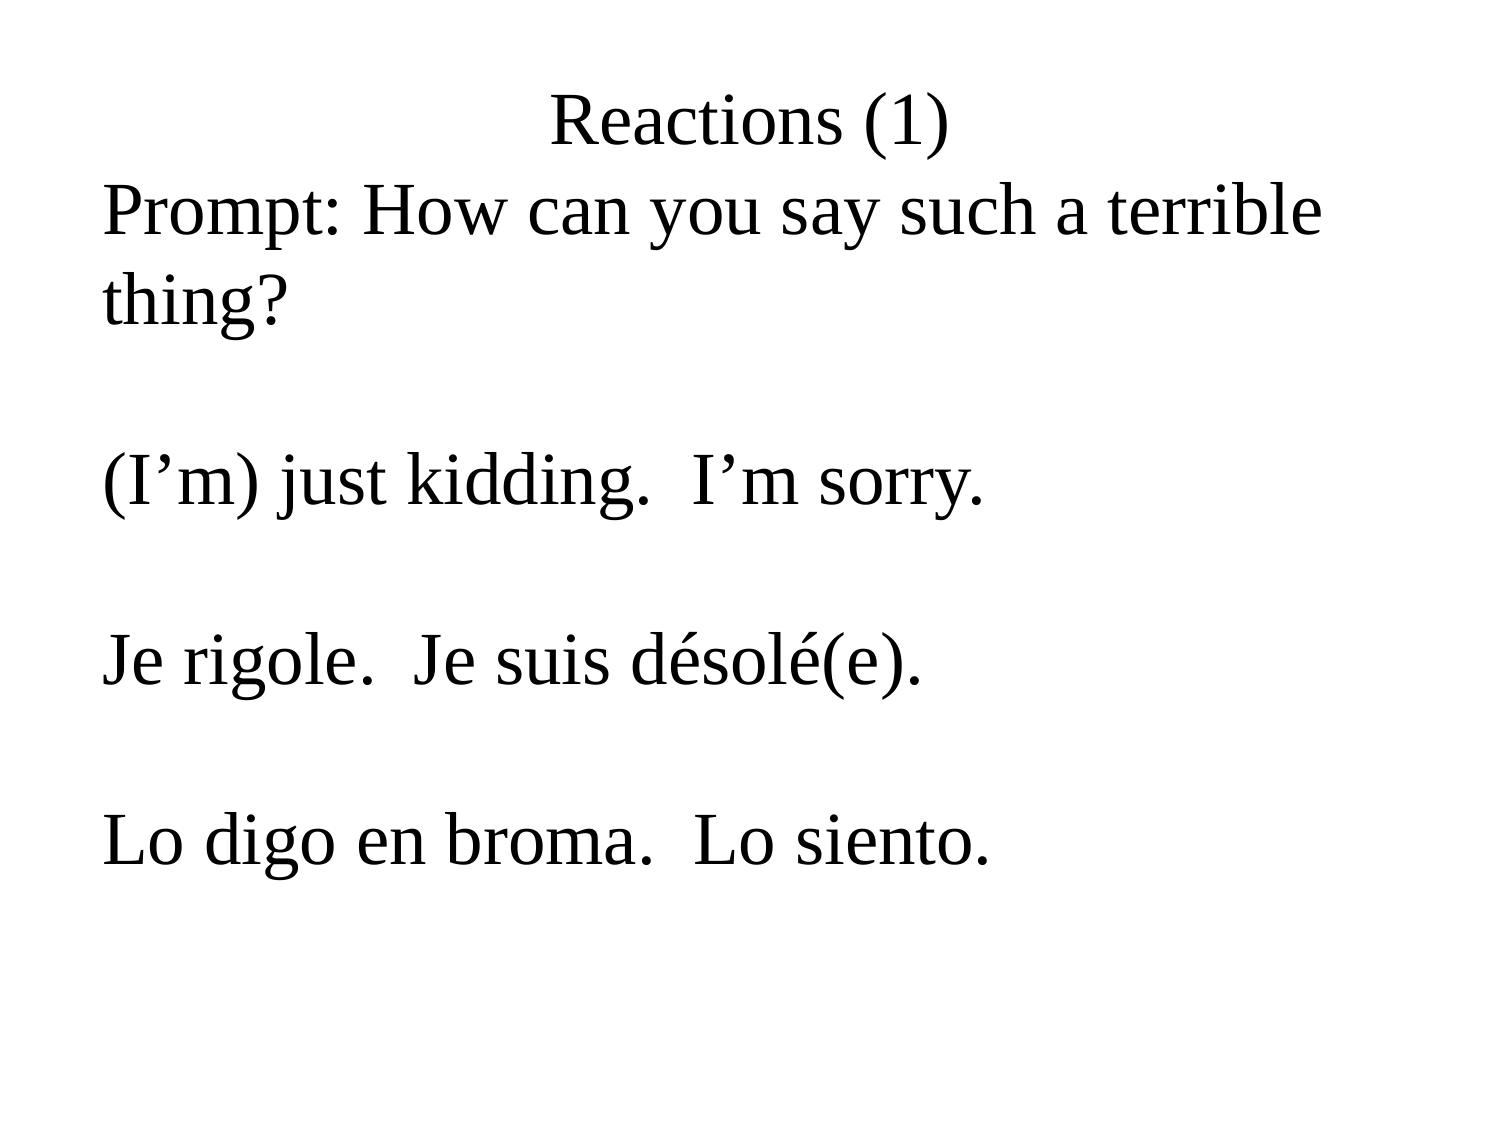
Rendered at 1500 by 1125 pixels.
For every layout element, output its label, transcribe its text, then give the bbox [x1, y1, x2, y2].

text_box Reactions (1) Prompt: How can you say such a terrible thing? (I’m) just kidding. I’m sorry. Je rigole. Je suis désolé(e). Lo digo en broma. Lo siento. [87, 62, 1413, 888]
